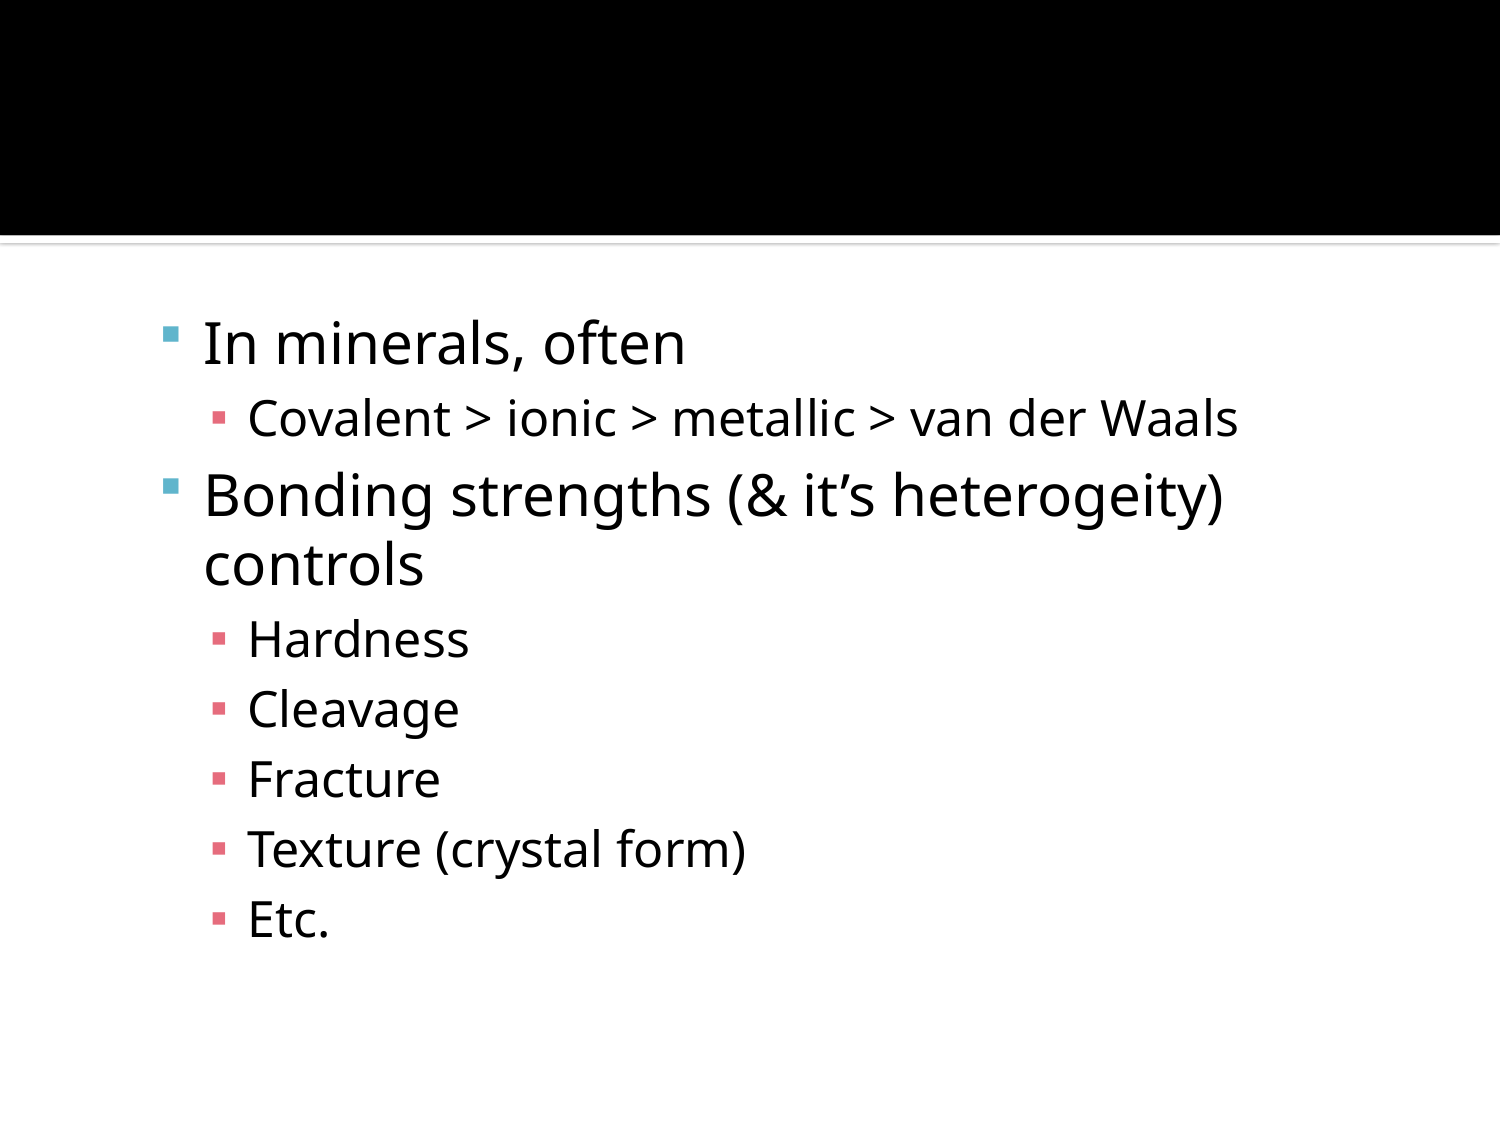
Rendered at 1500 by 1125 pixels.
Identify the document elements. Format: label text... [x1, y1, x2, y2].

list In minerals, often Covalent > ionic > metallic > van der Waals Bonding strengths (& it’s heterogeity) controls Hardness Cleavage Fracture Texture (crystal form) Etc. [75, 291, 1425, 1050]
